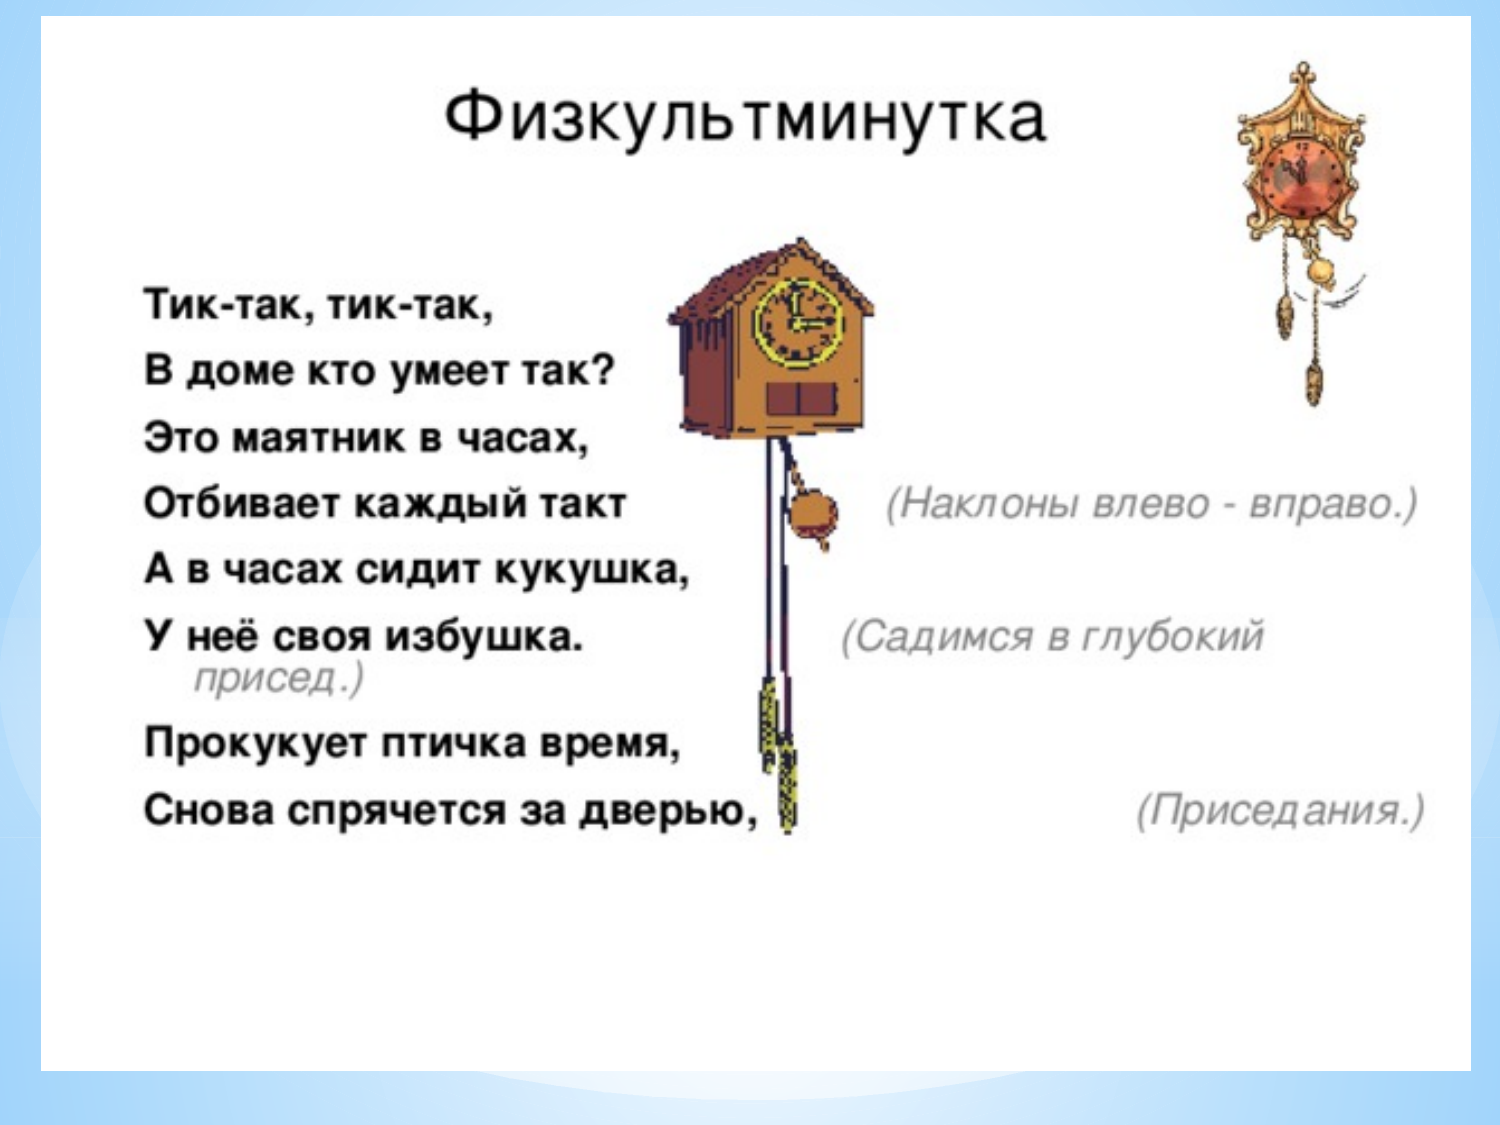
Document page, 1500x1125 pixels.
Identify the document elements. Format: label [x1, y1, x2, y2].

list [41, 16, 1471, 1071]
